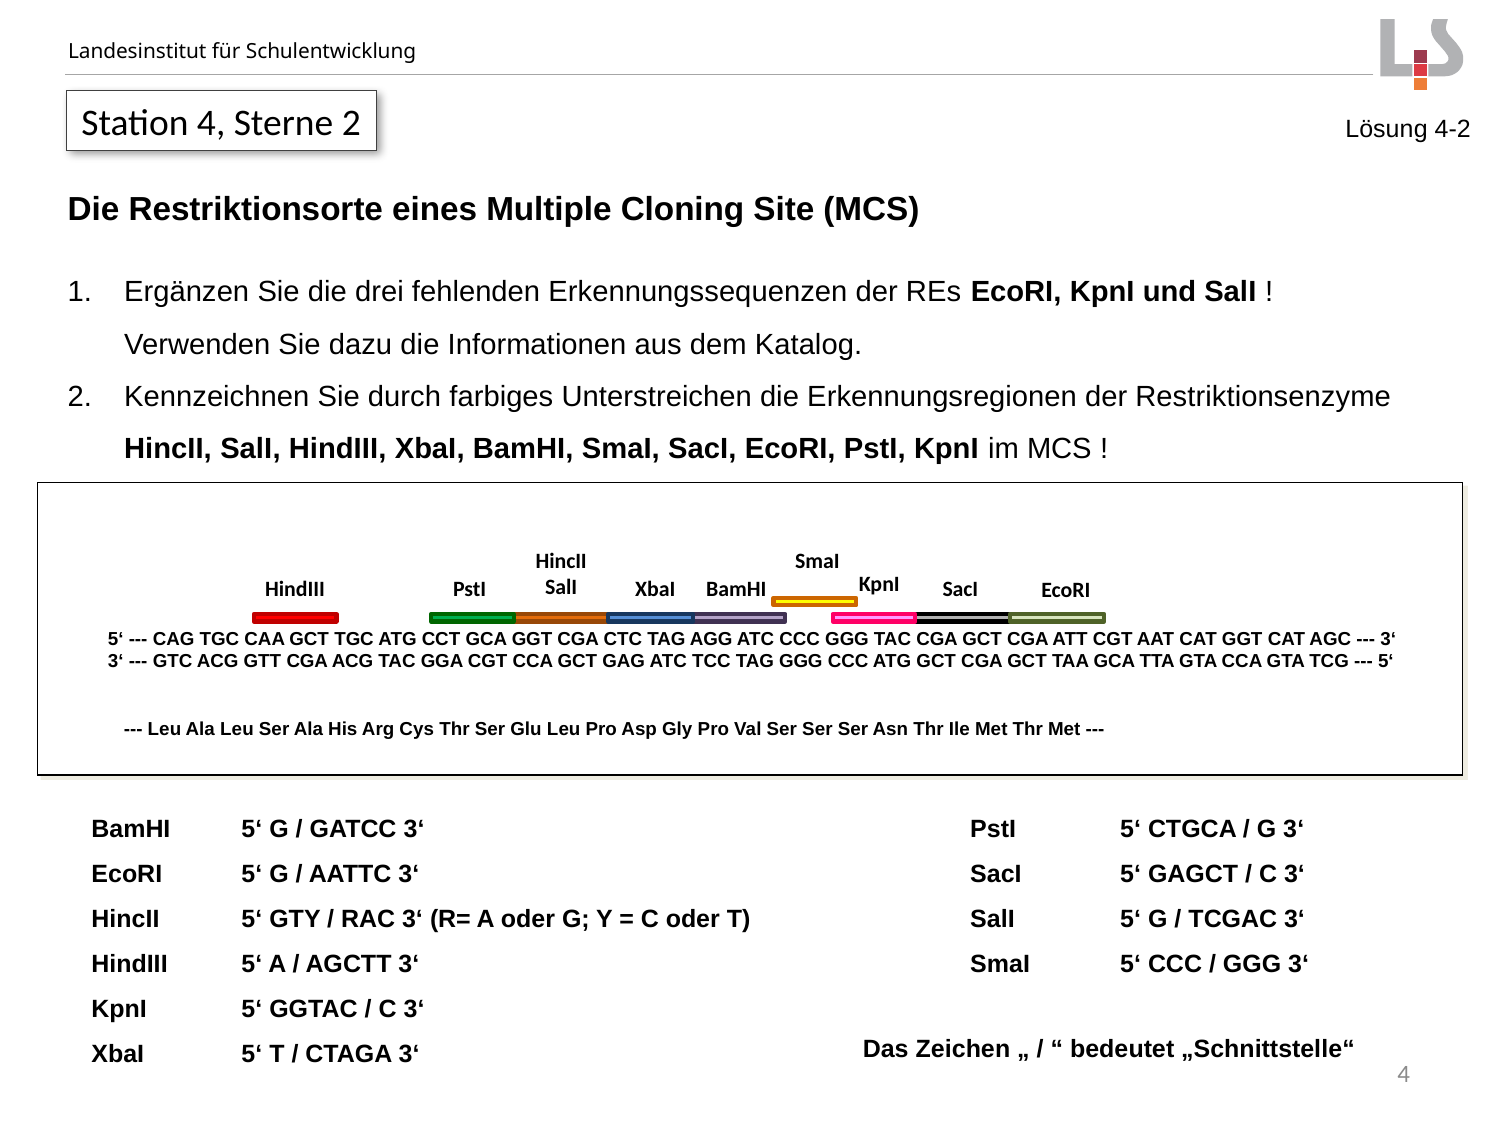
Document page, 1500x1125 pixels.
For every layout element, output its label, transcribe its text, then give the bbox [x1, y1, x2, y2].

text_box [37, 482, 1463, 775]
text_box EcoRI [1026, 568, 1106, 609]
text_box SmaI [780, 538, 855, 580]
text_box 5‘ --- CAG TGC CAA GCT TGC ATG CCT GCA GGT CGA CTC TAG AGG ATC CCC GGG TAC CGA GCT CGA ATT CGT AAT CAT GGT CAT AGC --- 3‘ 3‘ --- GTC ACG GTT CGA ACG TAC GGA CGT CCA GCT GAG ATC TCC TAG GGG CCC ATG GCT CGA GCT TAA GCA TTA GTA CCA GTA TCG --- 5‘ --- Leu Ala Leu Ser Ala His Arg Cys Thr Ser Glu Leu Pro Asp Gly Pro Val Ser Ser Ser Asn Thr Ile Met Thr Met --- [93, 619, 1411, 747]
text_box [695, 612, 787, 624]
text_box Station 4, Sterne 2 [66, 99, 377, 151]
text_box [52, 18, 1464, 91]
text_box [831, 612, 917, 624]
text_box BamHI 5‘ G / GATCC 3‘ EcoRI 5‘ G / AATTC 3‘ HincII 5‘ GTY / RAC 3‘ (R= A oder G; Y = C oder T) HindIII 5‘ A / AGCTT 3‘ KpnI 5‘ GGTAC / C 3‘ XbaI 5‘ T / CTAGA 3‘ [76, 790, 1296, 1075]
text_box Das Zeichen „ / “ bedeutet „Schnittstelle“ [848, 1025, 1371, 1070]
text_box [429, 612, 516, 624]
text_box Lösung 4-2 [1330, 104, 1487, 150]
text_box XbaI [620, 566, 691, 608]
text_box [516, 612, 606, 624]
text_box [782, 596, 858, 607]
text_box [252, 612, 339, 624]
text_box [1008, 612, 1106, 624]
text_box [606, 612, 695, 624]
slide_number 4 [1074, 1042, 1425, 1103]
text_box SacI [927, 566, 994, 608]
text_box BamHI [691, 566, 782, 608]
text_box HindIII [250, 566, 340, 608]
text_box Die Restriktionsorte eines Multiple Cloning Site (MCS) Ergänzen Sie die drei fehlenden Erkennungssequenzen der REs EcoRI, KpnI und SalI ! Verwenden Sie dazu die Informationen aus dem Katalog. Kennzeichnen Sie durch farbiges Unterstreichen die Erkennungsregionen der Restriktionsenzyme HincII, SalI, HindIII, XbaI, BamHI, SmaI, SacI, EcoRI, PstI, KpnI im MCS ! [53, 180, 1428, 482]
text_box HincII SalI [520, 538, 602, 606]
text_box [917, 612, 1008, 624]
text_box PstI 5‘ CTGCA / G 3‘ SacI 5‘ GAGCT / C 3‘ SalI 5‘ G / TCGAC 3‘ SmaI 5‘ CCC / GGG 3‘ [955, 790, 1325, 1025]
text_box KpnI [844, 562, 915, 604]
text_box PstI [438, 566, 502, 608]
